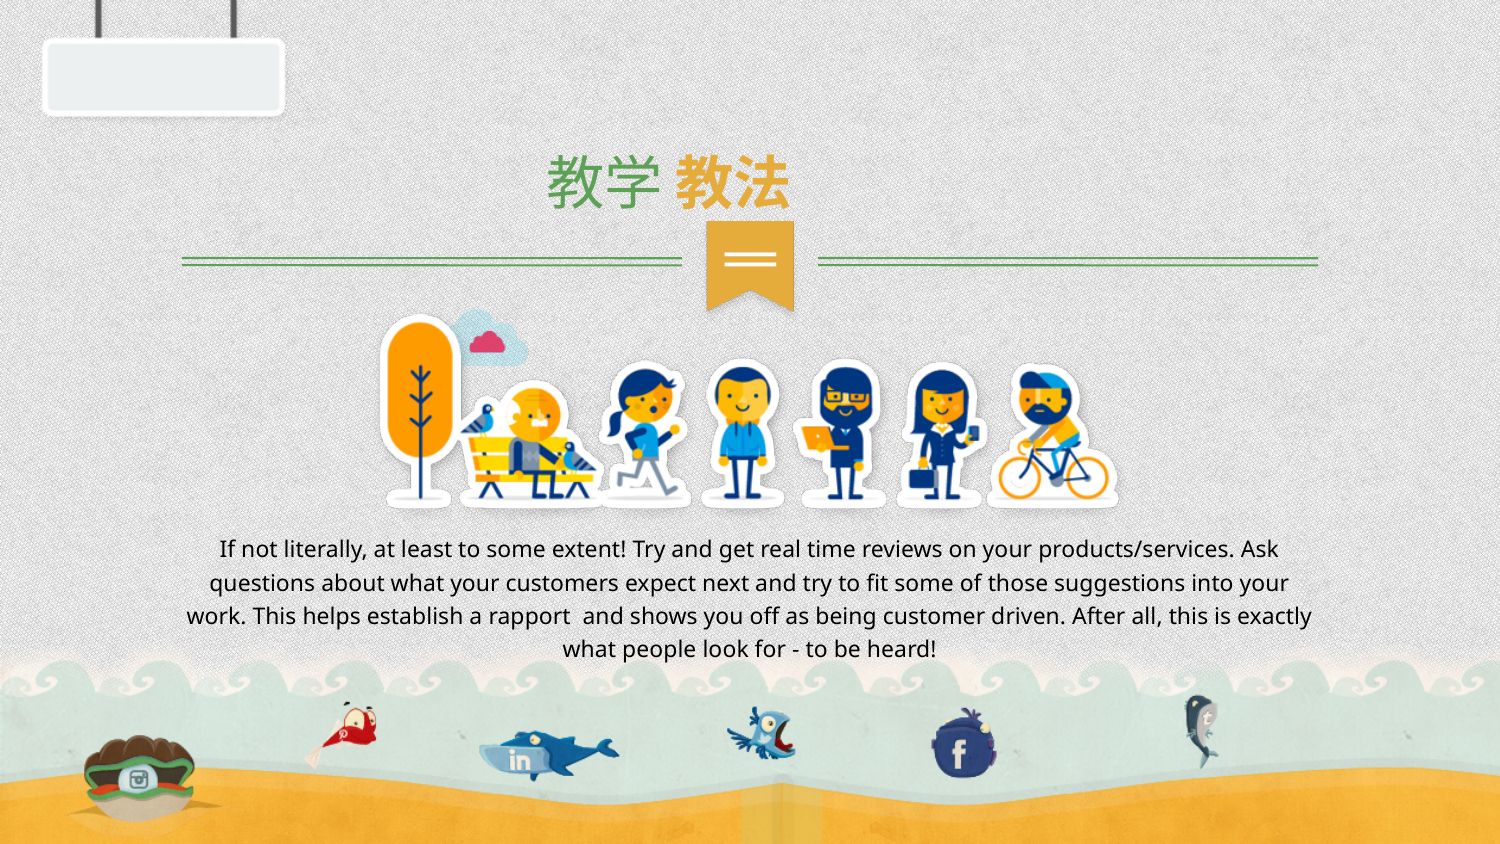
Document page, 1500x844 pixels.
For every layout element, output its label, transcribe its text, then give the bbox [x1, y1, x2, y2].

picture [0, 0, 1500, 844]
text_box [181, 221, 1319, 323]
text_box If not literally, at least to some extent! Try and get real time reviews on your products/services. Ask questions about what your customers expect next and try to fit some of those suggestions into your work. This helps establish a rapport and shows you off as being customer driven. After all, this is exactly what people look for - to be heard! [168, 521, 1332, 670]
text_box 教学 教法 [531, 138, 1100, 220]
